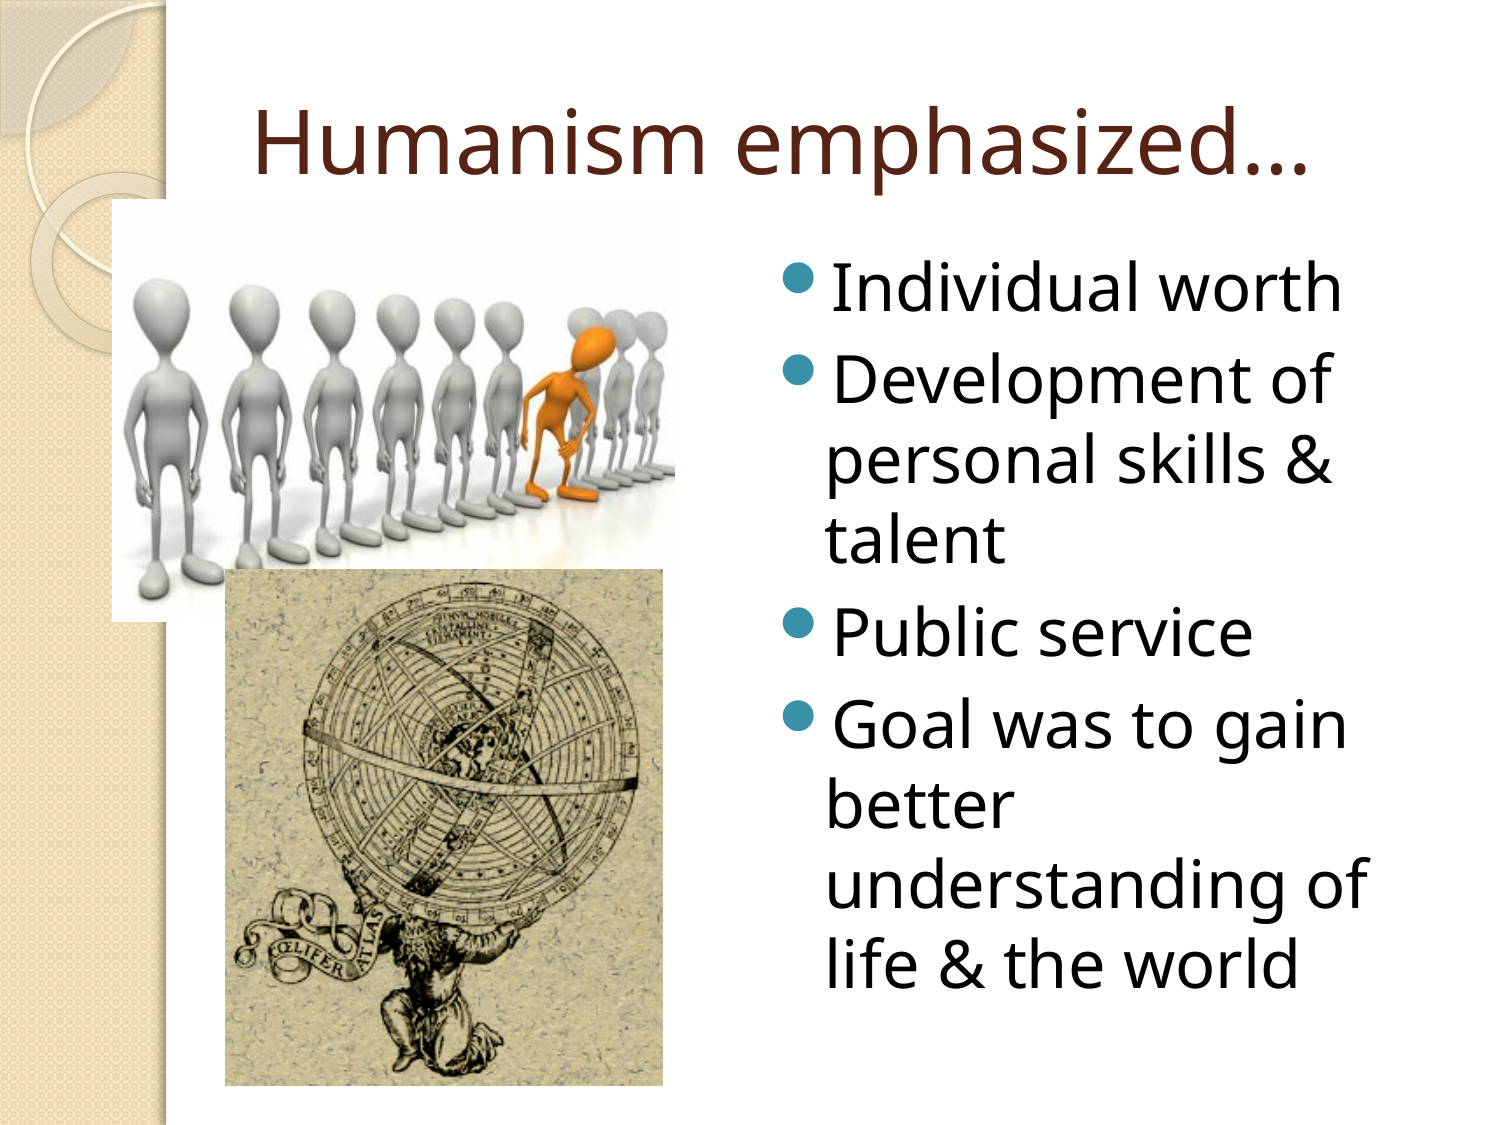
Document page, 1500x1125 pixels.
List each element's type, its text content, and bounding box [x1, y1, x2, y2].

picture [112, 199, 676, 1087]
title Humanism emphasized… [235, 45, 1466, 233]
list Individual worth Development of personal skills & talent Public service Goal was to gain better understanding of life & the world [750, 237, 1466, 1025]
